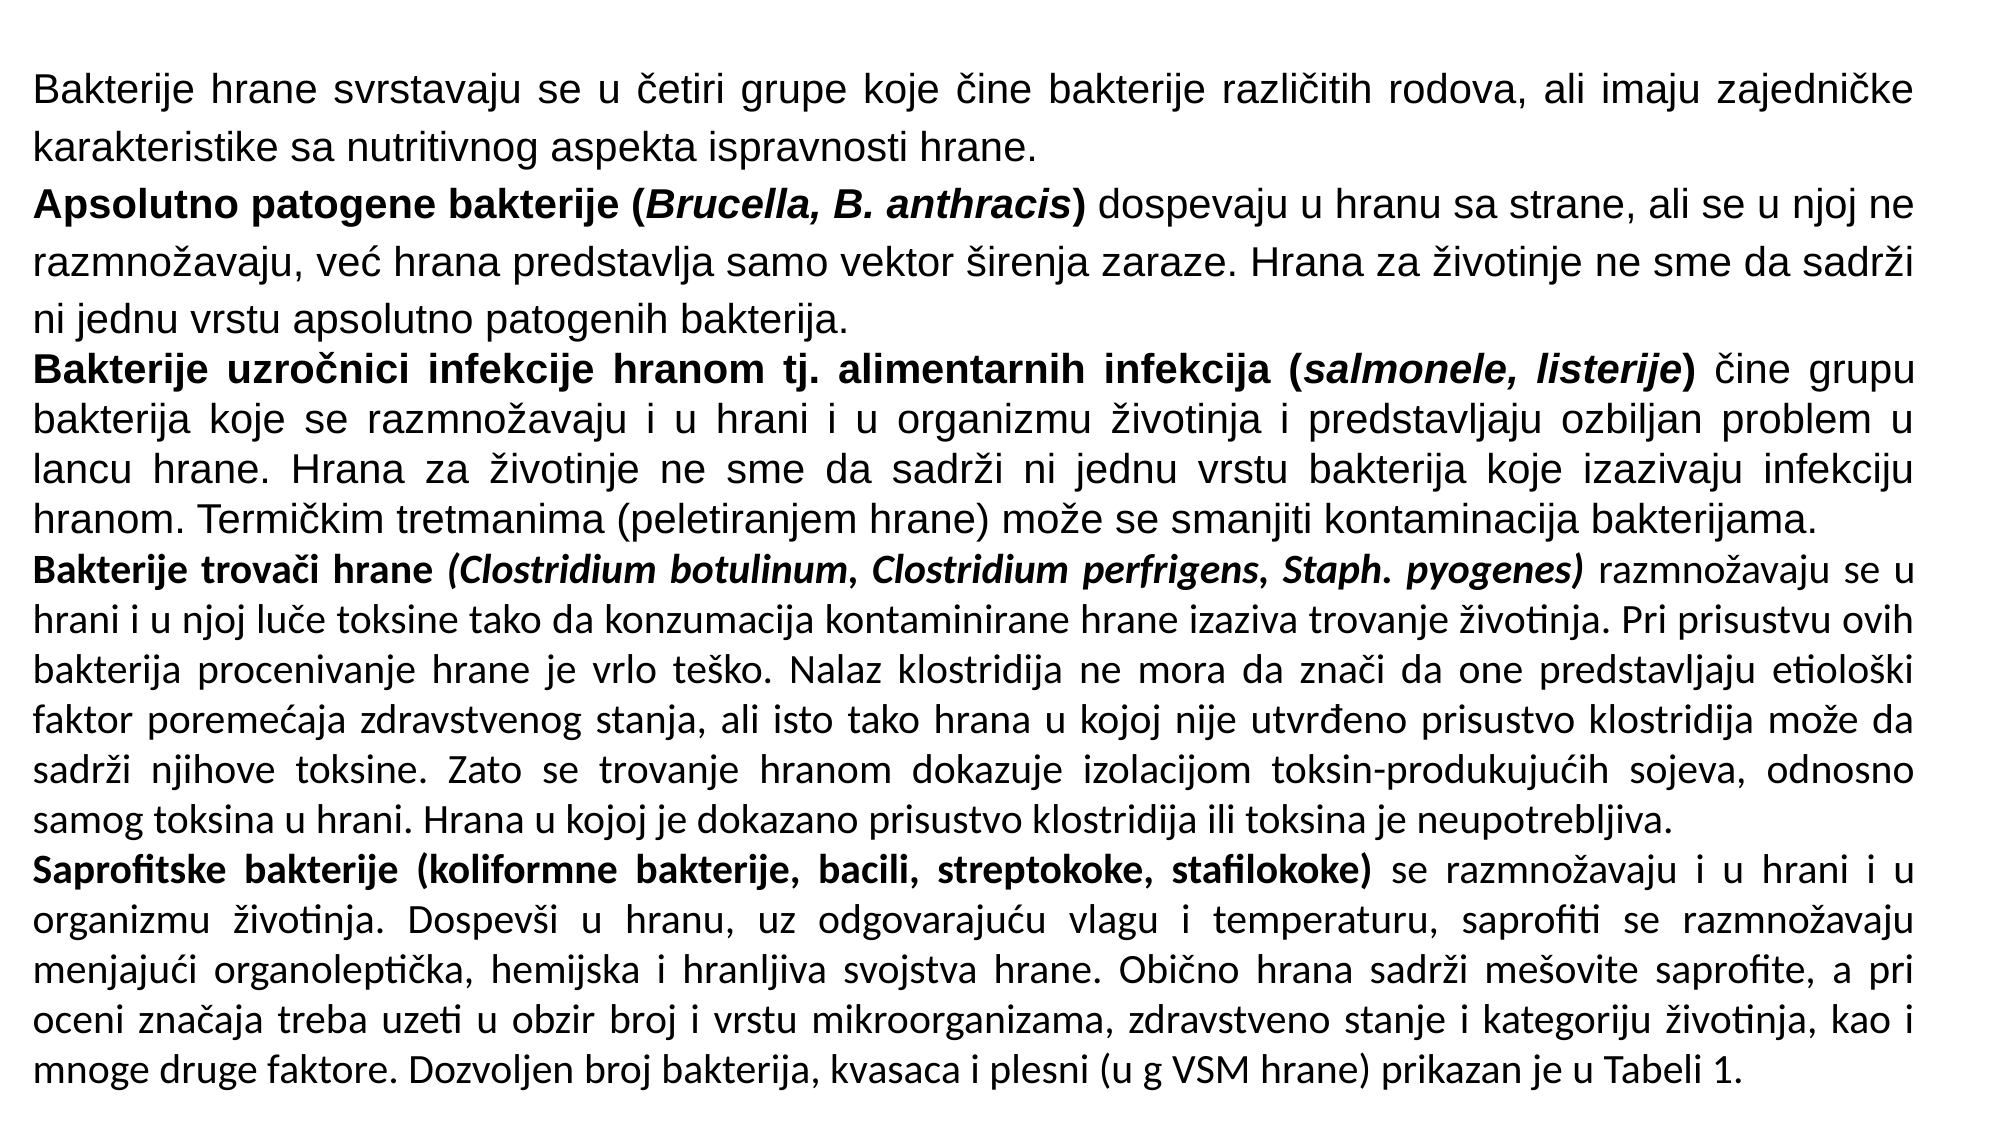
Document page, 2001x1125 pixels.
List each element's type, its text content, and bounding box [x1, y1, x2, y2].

text_box Bakterije hrane svrstavaju se u četiri grupe koje čine bakterije različitih rodova, ali imaju zajedničke karakteristike sa nutritivnog aspekta ispravnosti hrane. Apsolutno patogene bakterije (Brucella, B. anthracis) dospevaju u hranu sa strane, ali se u njoj ne razmnožavaju, već hrana predstavlja samo vektor širenja zaraze. Hrana za životinje ne sme da sadrži ni jednu vrstu apsolutno patogenih bakterija. Bakterije uzročnici infekcije hranom tj. alimentarnih infekcija (salmonele, listerije) čine grupu bakterija koje se razmnožavaju i u hrani i u organizmu životinja i predstavljaju ozbiljan problem u lancu hrane. Hrana za životinje ne sme da sadrži ni jednu vrstu bakterija koje izazivaju infekciju hranom. Termičkim tretmanima (peletiranjem hrane) može se smanjiti kontaminacija bakterijama. Bakterije trovači hrane (Clostridium botulinum, Clostridium perfrigens, Staph. pyogenes) razmnožavaju se u hrani i u njoj luče toksine tako da konzumacija kontaminirane hrane izaziva trovanje životinja. Pri prisustvu ovih bakterija procenivanje hrane je vrlo teško. Nalaz klostridija ne mora da znači da one predstavljaju etiološki faktor poremećaja zdravstvenog stanja, ali isto tako hrana u kojoj nije utvrđeno prisustvo klostridija može da sadrži njihove toksine. Zato se trovanje hranom dokazuje izolacijom toksin-produkujućih sojeva, odnosno samog toksina u hrani. Hrana u kojoj je dokazano prisustvo klostridija ili toksina je neupotrebljiva. Saprofitske bakterije (koliformne bakterije, bacili, streptokoke, stafilokoke) se razmnožavaju i u hrani i u organizmu životinja. Dospevši u hranu, uz odgovarajuću vlagu i temperaturu, saprofiti se razmnožavaju menjajući organoleptička, hemijska i hranljiva svojstva hrane. Obično hrana sadrži mešovite saprofite, a pri oceni značaja treba uzeti u obzir broj i vrstu mikroorganizama, zdravstveno stanje i kategoriju životinja, kao i mnoge druge faktore. Dozvoljen broj bakterija, kvasaca i plesni (u g VSM hrane) prikazan je u Tabeli 1. [18, 47, 1931, 1125]
